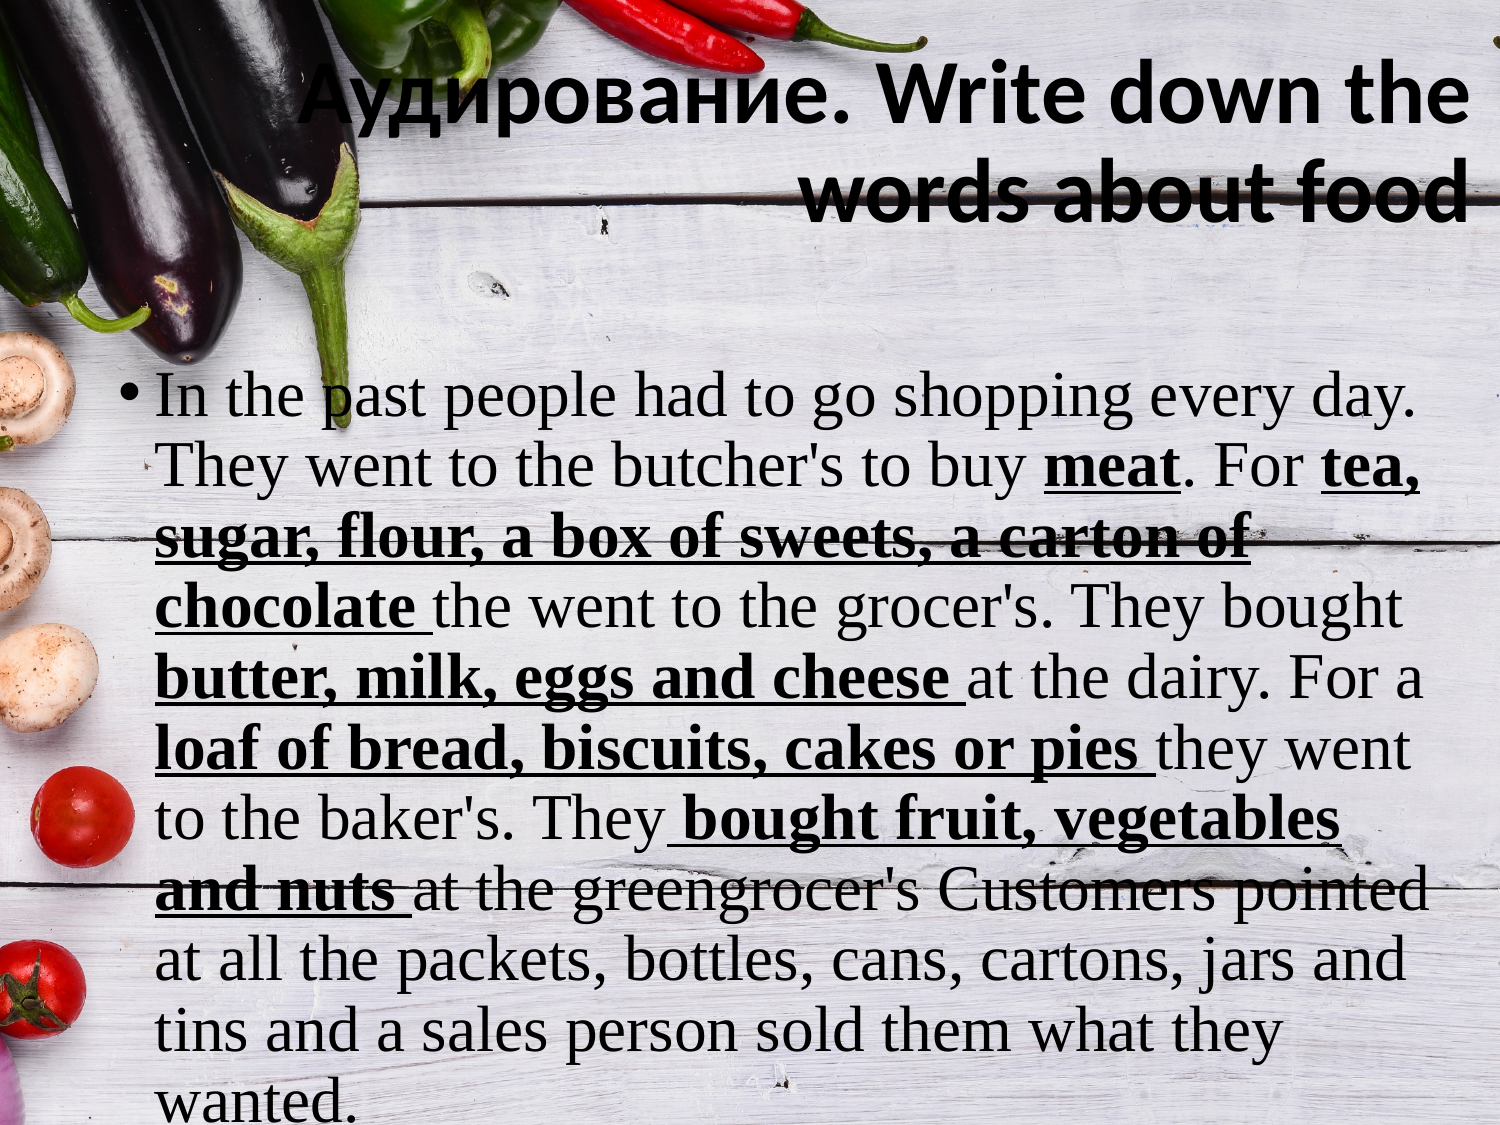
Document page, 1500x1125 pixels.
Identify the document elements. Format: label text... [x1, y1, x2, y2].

title Аудирование. Write down the words about food [115, 0, 1488, 131]
picture [0, 0, 1500, 1125]
list In the past people had to go shopping every day. They went to the butcher's to buy meat. For tea, sugar, flour, a box of sweets, a carton of chocolate the went to the grocer's. They bought butter, milk, eggs and cheese at the dairy. For a loaf of bread, biscuits, cakes or pies they went to the baker's. They bought fruit, vegetables and nuts at the greengrocer's Customers pointed at all the packets, bottles, cans, cartons, jars and tins and a sales person sold them what they wanted. [103, 352, 1476, 1125]
